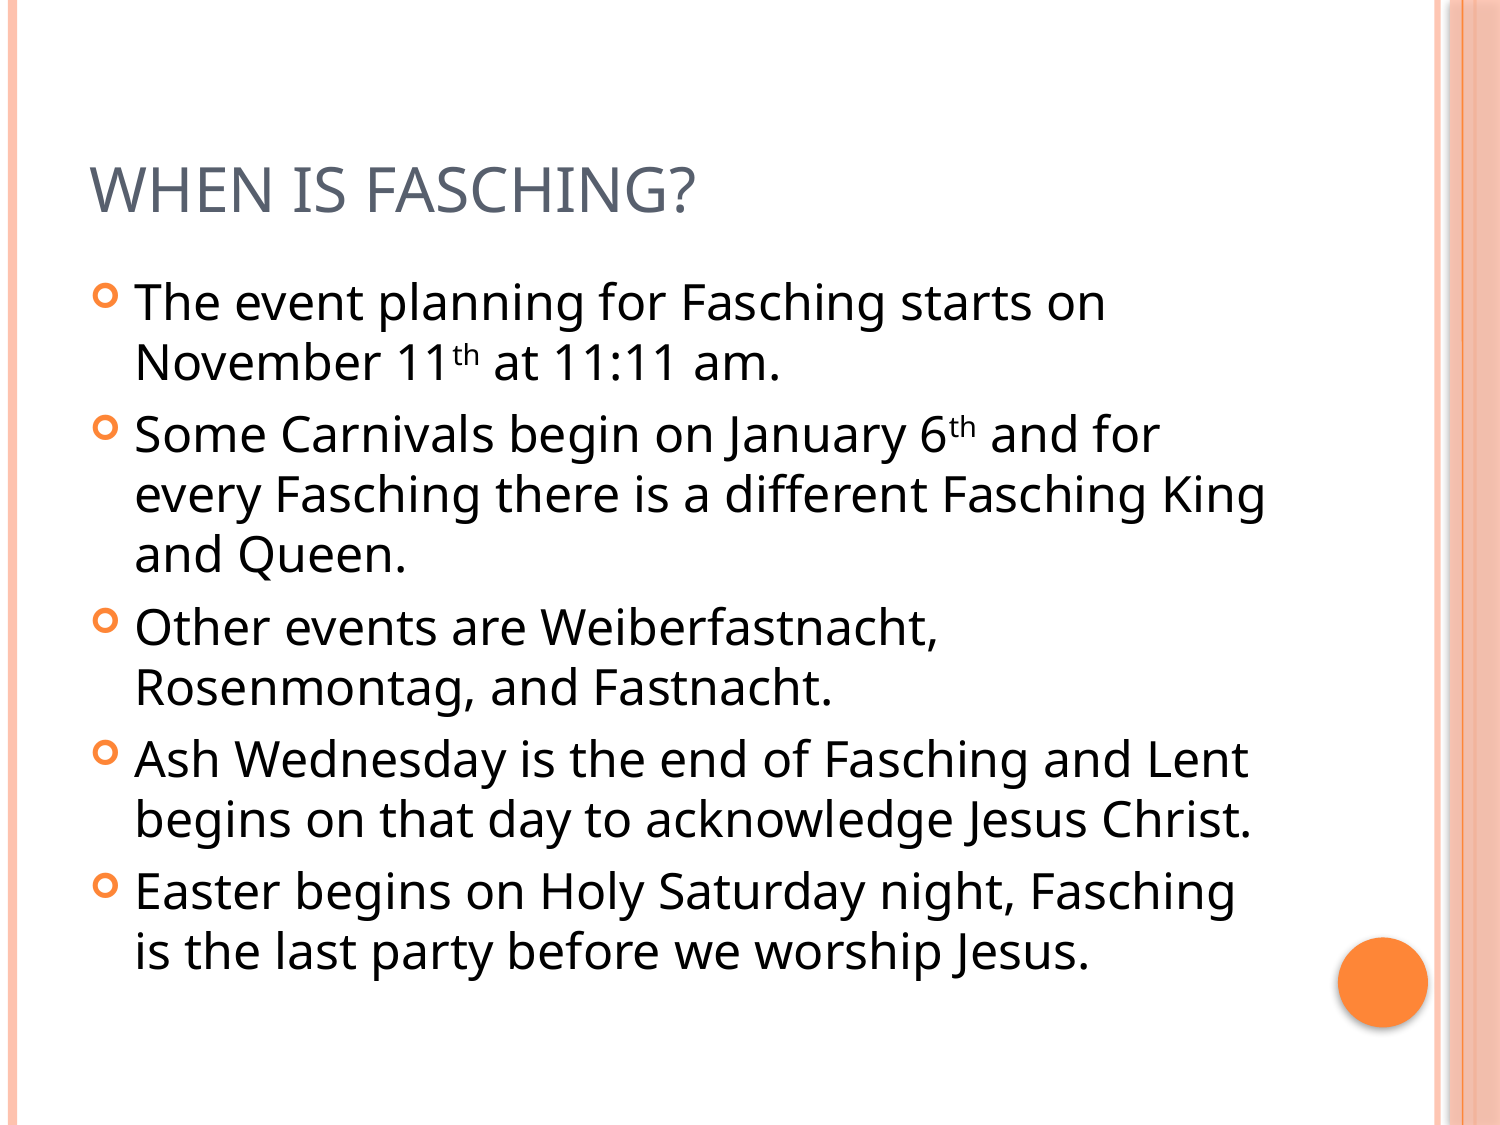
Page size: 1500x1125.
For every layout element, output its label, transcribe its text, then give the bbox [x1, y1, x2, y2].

list The event planning for Fasching starts on November 11th at 11:11 am. Some Carnivals begin on January 6th and for every Fasching there is a different Fasching King and Queen. Other events are Weiberfastnacht, Rosenmontag, and Fastnacht. Ash Wednesday is the end of Fasching and Lent begins on that day to acknowledge Jesus Christ. Easter begins on Holy Saturday night, Fasching is the last party before we worship Jesus. [75, 262, 1300, 1062]
title When is Fasching? [75, 45, 1300, 233]
